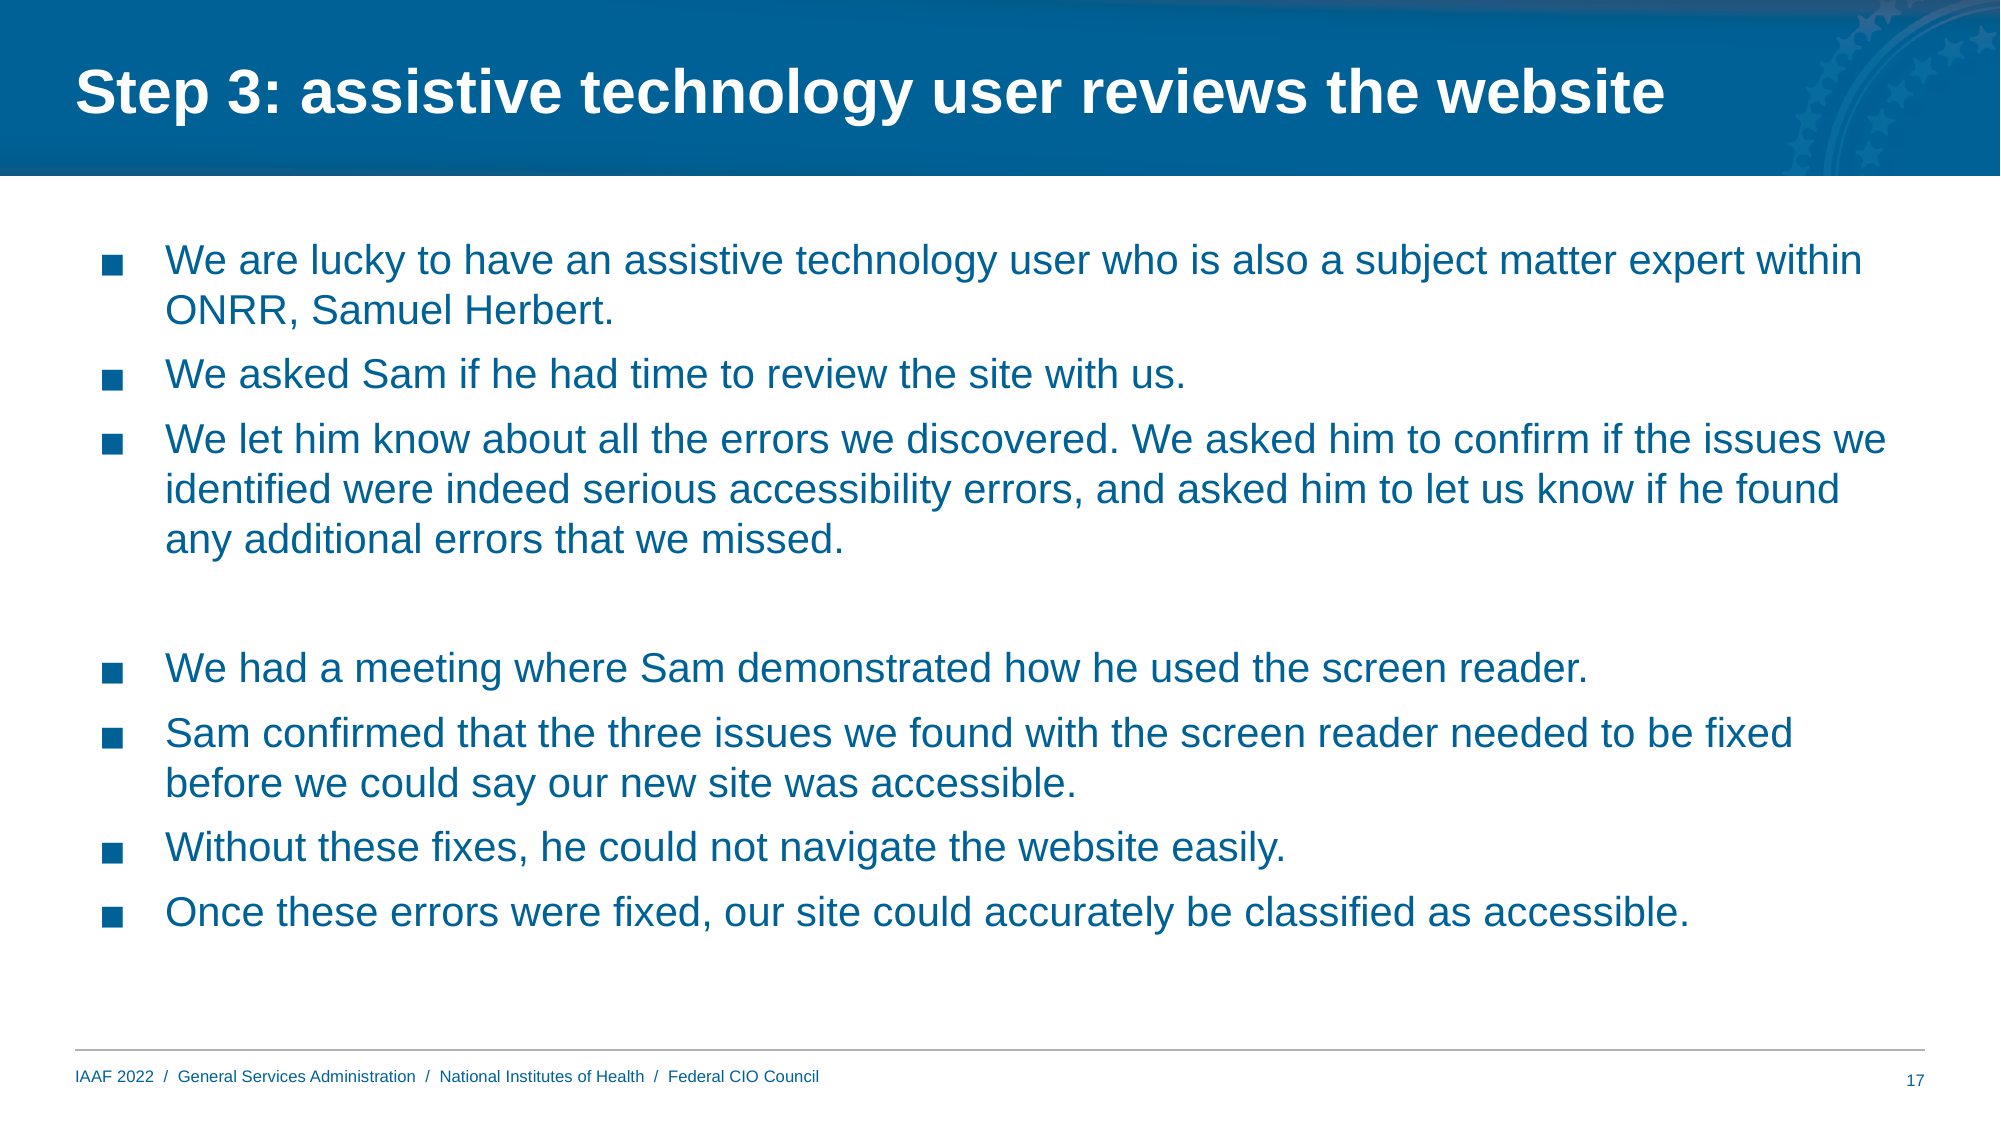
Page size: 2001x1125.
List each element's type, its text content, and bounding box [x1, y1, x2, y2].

list We are lucky to have an assistive technology user who is also a subject matter expert within ONRR, Samuel Herbert. We asked Sam if he had time to review the site with us. We let him know about all the errors we discovered. We asked him to confirm if the issues we identified were indeed serious accessibility errors, and asked him to let us know if he found any additional errors that we missed. We had a meeting where Sam demonstrated how he used the screen reader. Sam confirmed that the three issues we found with the screen reader needed to be fixed before we could say our new site was accessible. Without these fixes, he could not navigate the website easily. Once these errors were fixed, our site could accurately be classified as accessible. [75, 224, 1925, 1035]
title Step 3: assistive technology user reviews the website [75, 52, 1800, 128]
picture [0, 168, 666, 176]
slide_number 17 [1880, 1065, 1925, 1095]
picture [0, 0, 2000, 176]
